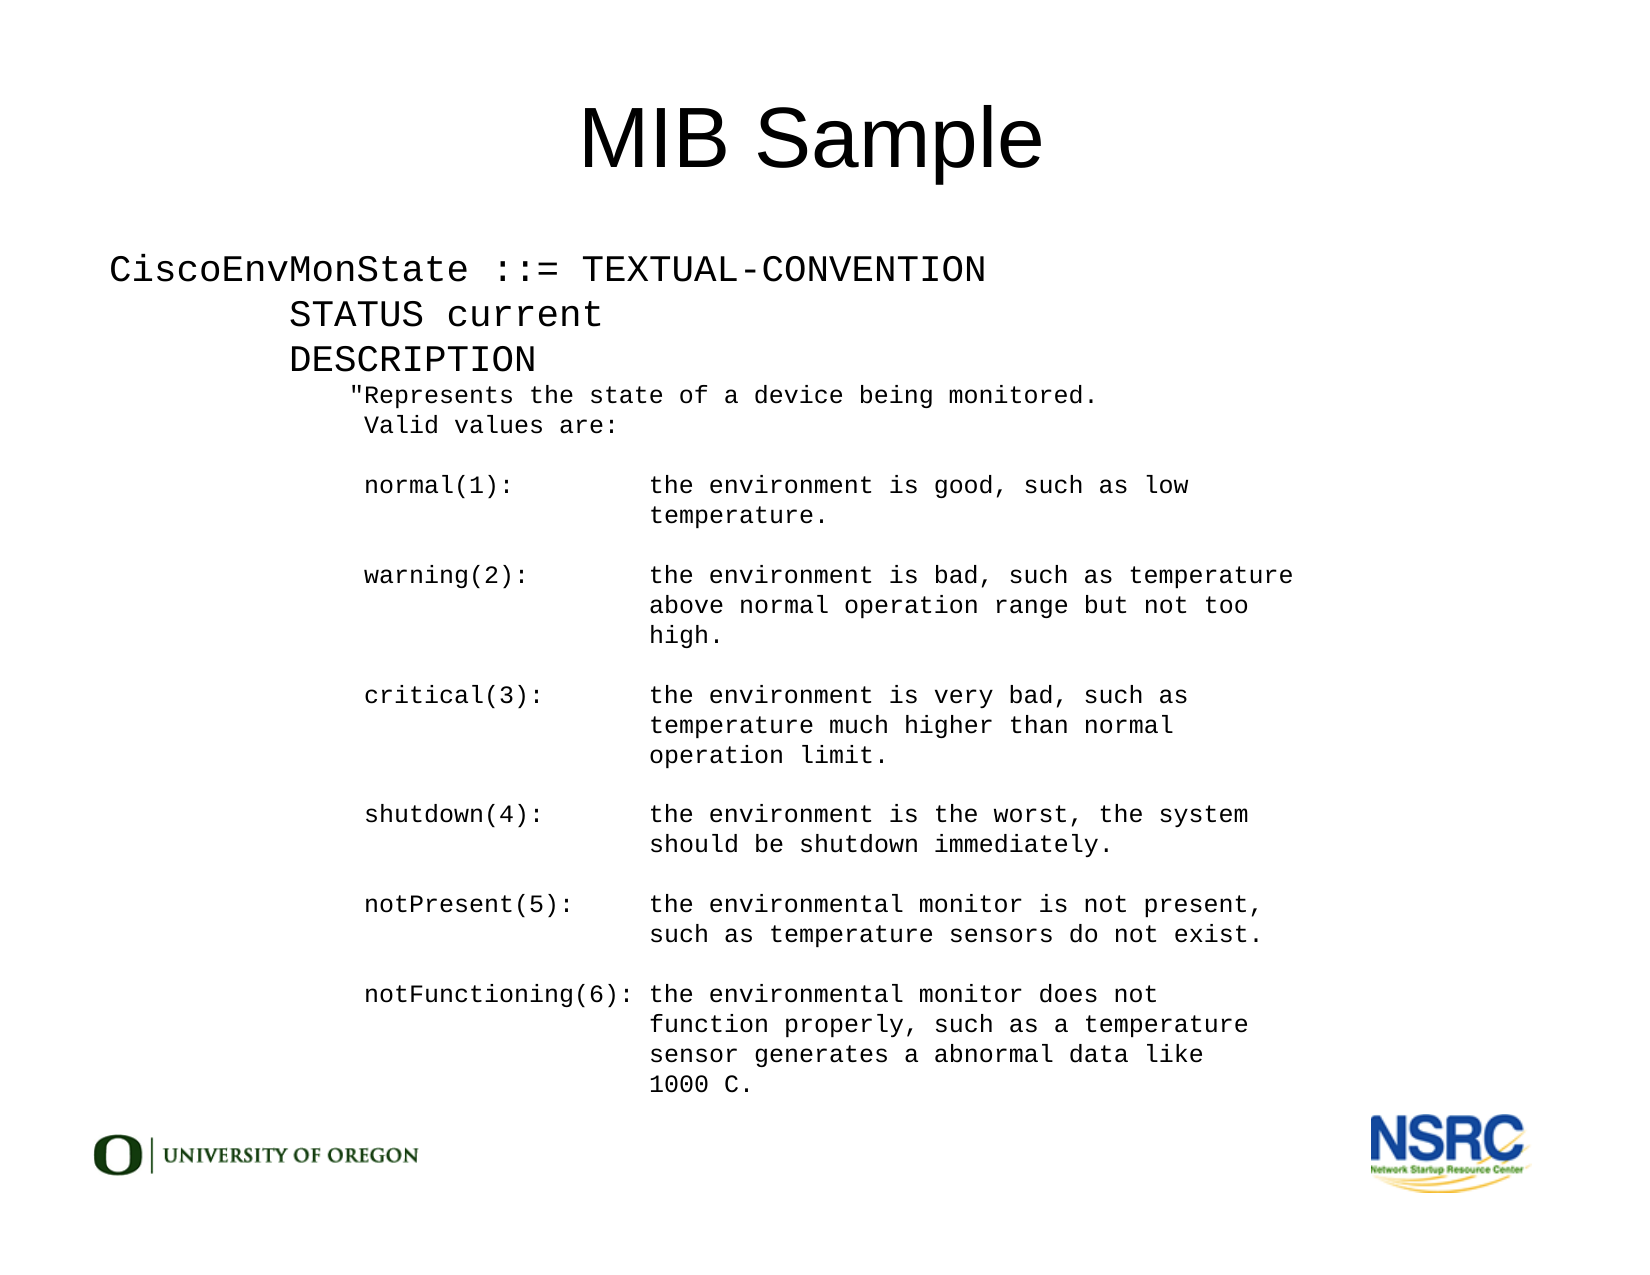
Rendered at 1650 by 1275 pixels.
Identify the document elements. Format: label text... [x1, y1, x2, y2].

picture [1371, 1114, 1532, 1193]
text_box MIB Sample [133, 58, 1491, 208]
picture [92, 1133, 420, 1177]
text_box CiscoEnvMonState ::= TEXTUAL-CONVENTION STATUS current DESCRIPTION "Represents the state of a device being monitored. Valid values are: normal(1): the environment is good, such as low temperature. warning(2): the environment is bad, such as temperature above normal operation range but not too high. critical(3): the environment is very bad, such as temperature much higher than normal operation limit. shutdown(4): the environment is the worst, the system should be shutdown immediately. notPresent(5): the environmental monitor is not present, such as temperature sensors do not exist. notFunctioning(6): the environmental monitor does not function properly, such as a temperature sensor generates a abnormal data like 1000 C. [109, 243, 1525, 1142]
